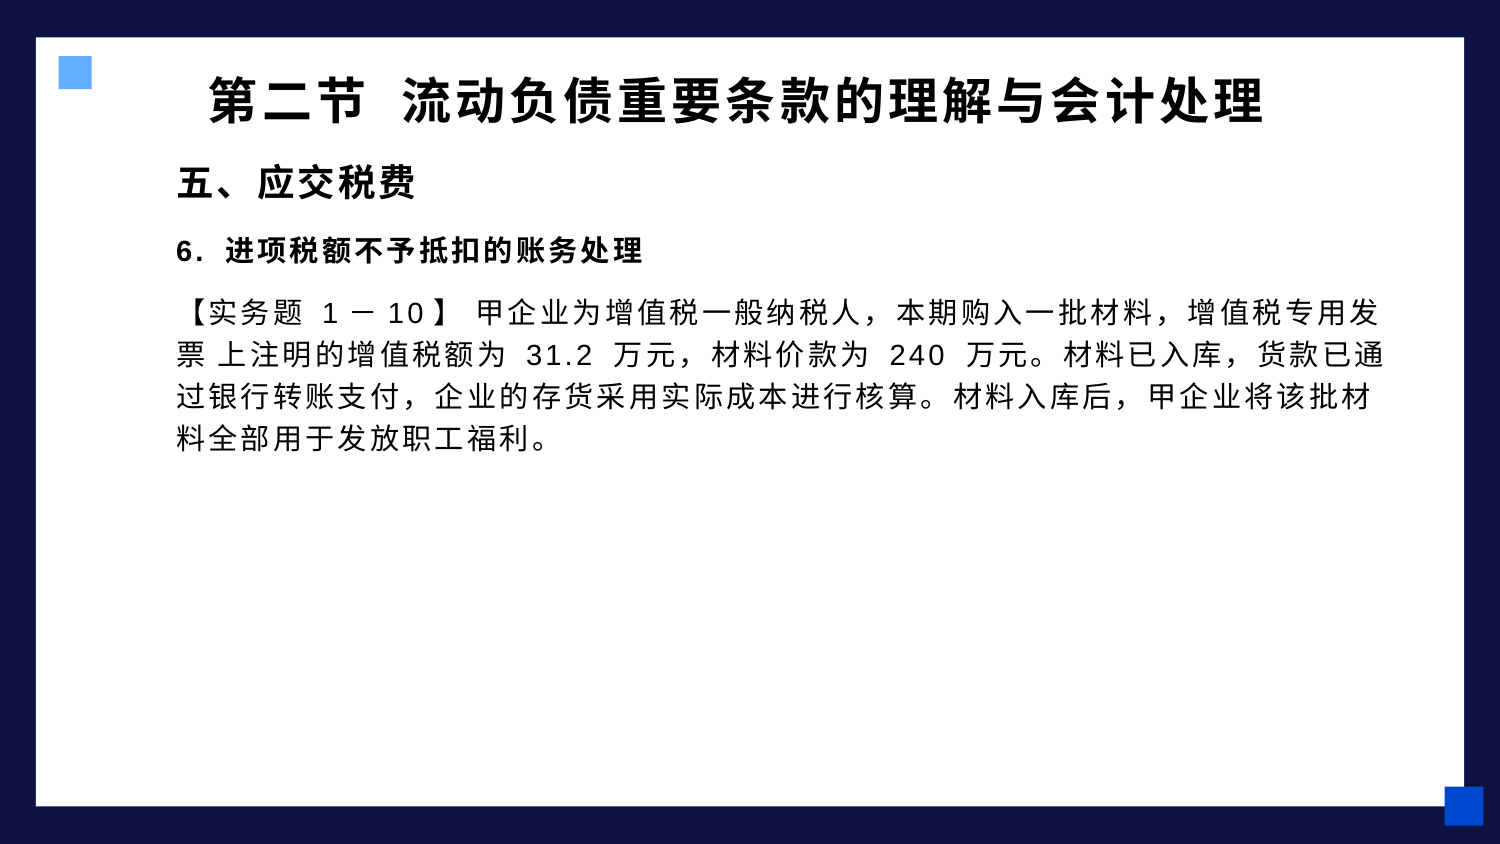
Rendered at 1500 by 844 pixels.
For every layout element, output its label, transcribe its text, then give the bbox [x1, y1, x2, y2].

list 五、应交税费 6. 进项税额不予抵扣的账务处理 【实务题 1－10】 甲企业为增值税一般纳税人，本期购入一批材料，增值税专用发票 上注明的增值税额为 31.2 万元，材料价款为 240 万元。材料已入库，货款已通过银行转账支付，企业的存货采用实际成本进行核算。材料入库后，甲企业将该批材料全部用于发放职工福利。 [159, 150, 1416, 575]
title 第二节 流动负债重要条款的理解与会计处理 [141, 48, 1327, 138]
